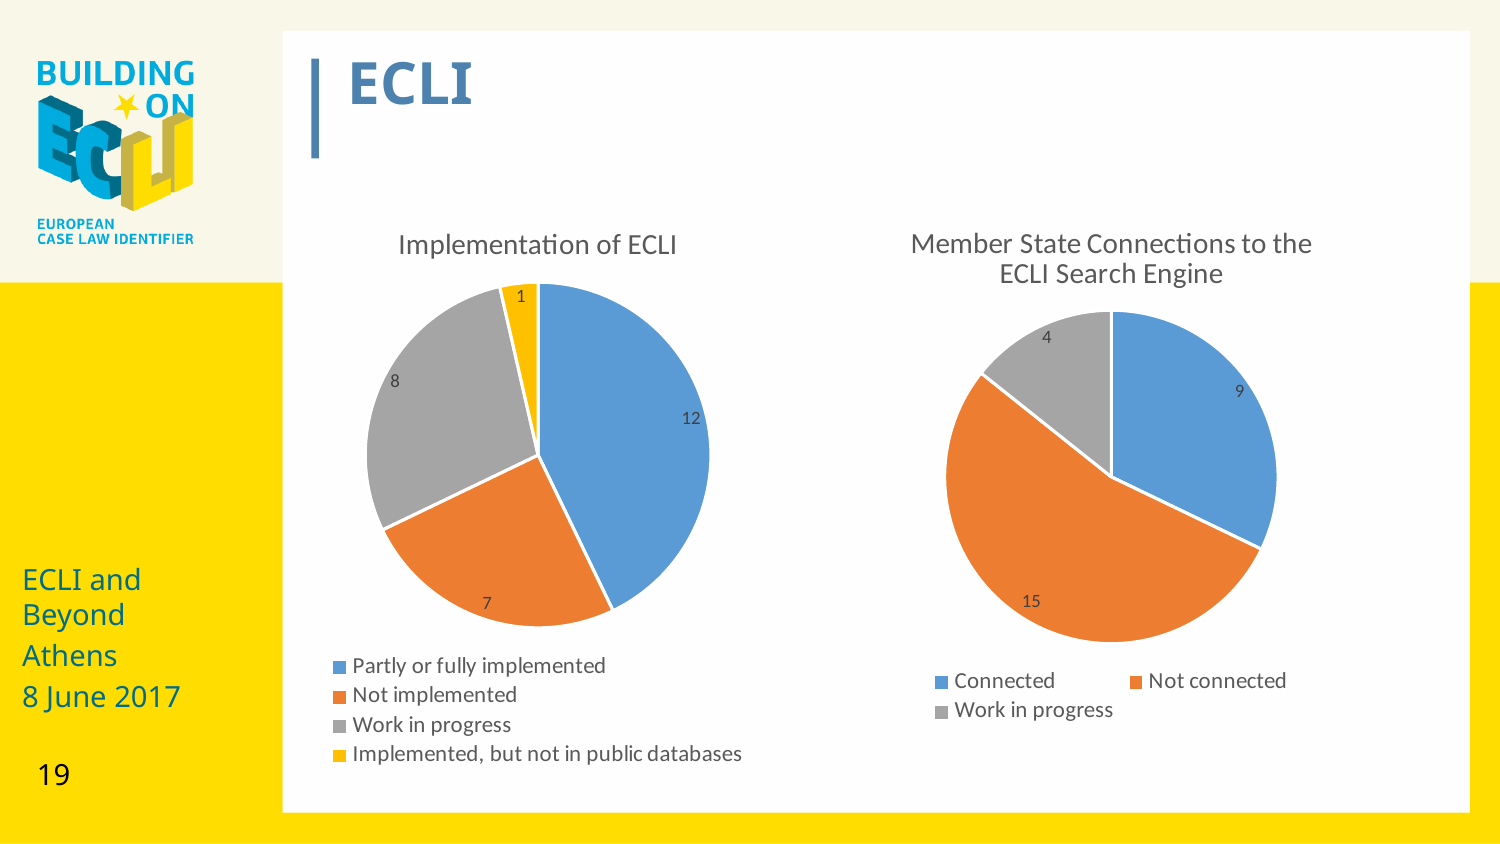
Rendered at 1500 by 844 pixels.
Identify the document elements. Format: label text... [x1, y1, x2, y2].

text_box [347, 56, 1471, 156]
text_box ECLI and Beyond Athens 8 June 2017 [22, 561, 237, 702]
picture [0, 0, 1500, 844]
chart [242, 203, 1390, 774]
text_box [311, 58, 319, 159]
text_box 19 [22, 748, 132, 807]
